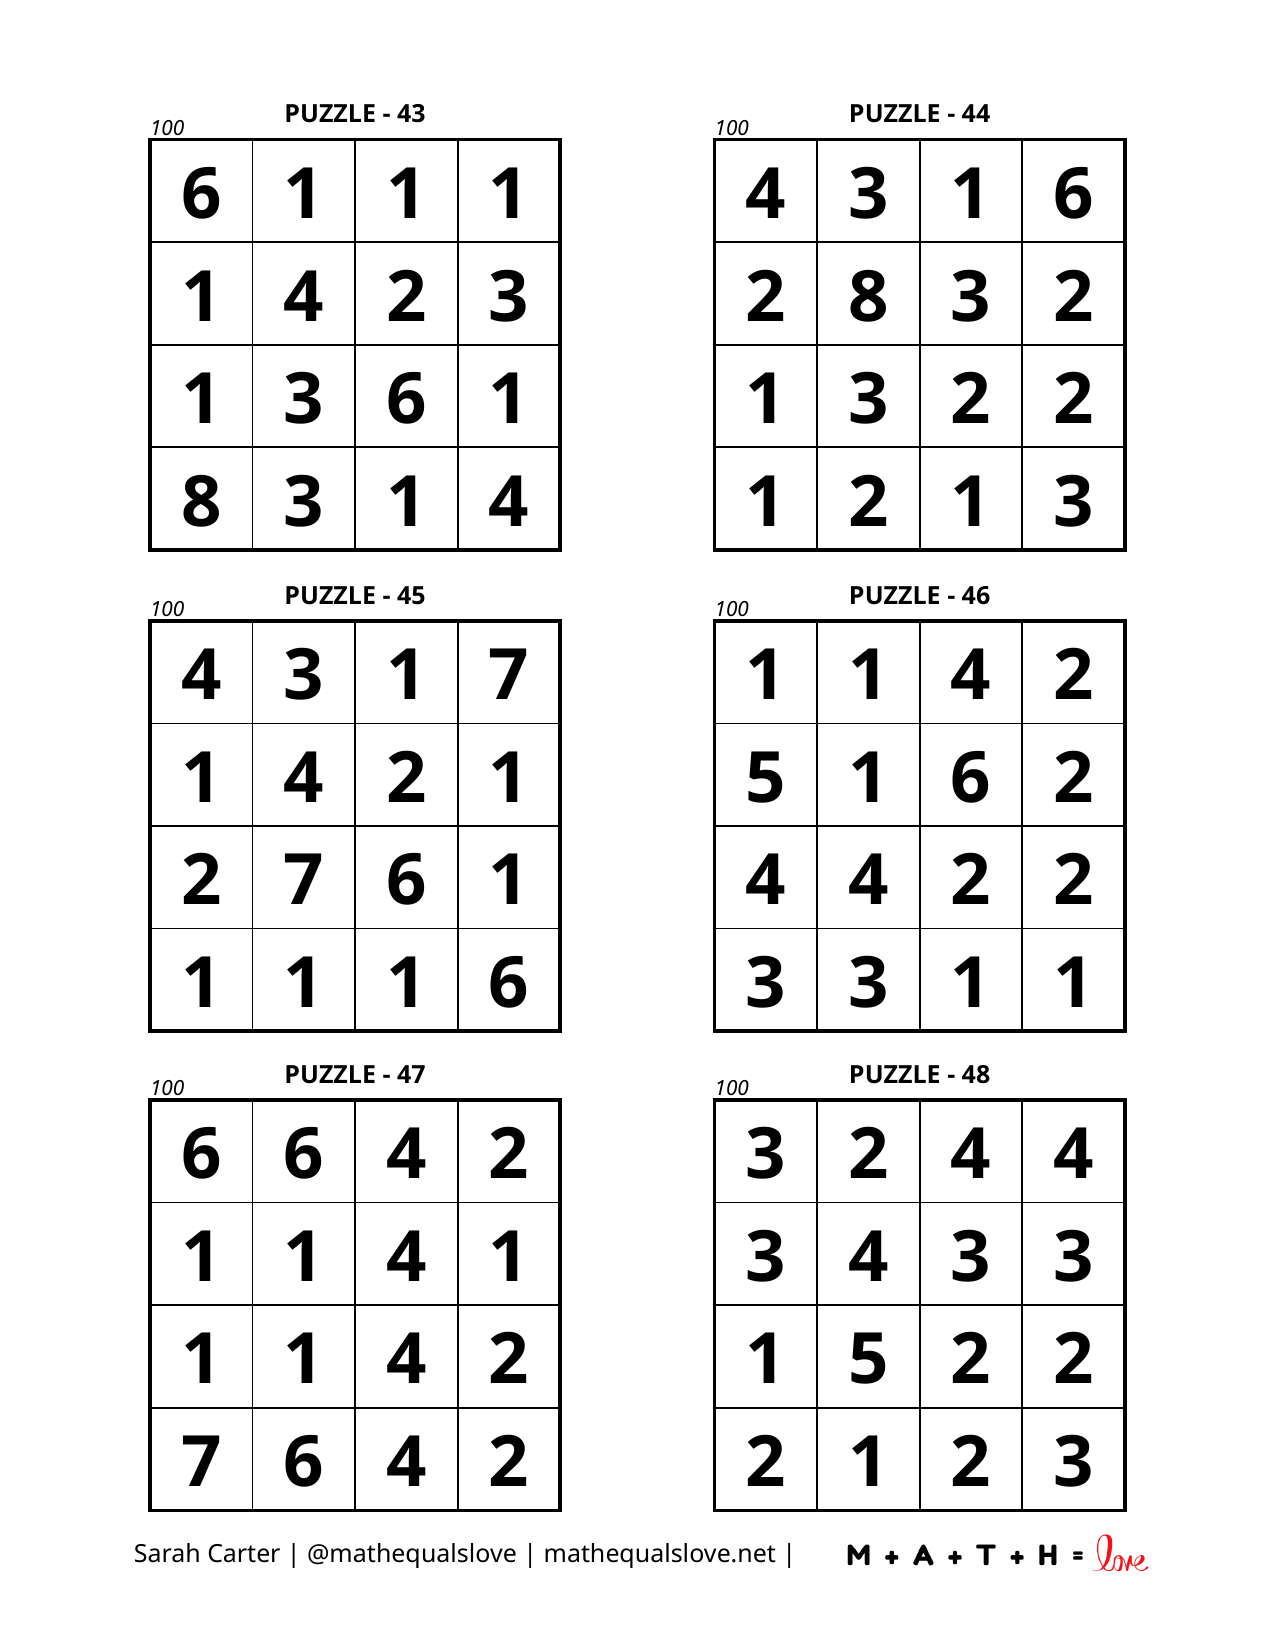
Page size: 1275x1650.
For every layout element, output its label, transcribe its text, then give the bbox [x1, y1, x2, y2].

table_cell 4 [356, 1409, 457, 1509]
text_box 100 [149, 114, 359, 140]
text_box PUZZLE - 43 [149, 97, 561, 128]
table_cell 3 [921, 1203, 1021, 1304]
table_cell 1 [152, 1203, 252, 1304]
table_cell 1 [921, 448, 1021, 548]
table_cell 2 [921, 1306, 1021, 1407]
table_header 2 [1023, 623, 1123, 723]
table_cell 1 [152, 724, 252, 825]
text_box PUZZLE - 46 [714, 579, 1125, 610]
table_cell 6 [921, 724, 1021, 825]
table_cell 1 [716, 448, 816, 548]
table_cell 2 [1023, 724, 1123, 825]
table_header 2 [459, 1102, 558, 1202]
table_cell 2 [921, 346, 1021, 446]
table_cell 6 [356, 827, 457, 928]
table_cell 4 [818, 827, 919, 928]
table_cell 2 [921, 1409, 1021, 1509]
table_cell 3 [818, 929, 919, 1029]
table_cell 7 [152, 1409, 252, 1509]
table_cell 1 [253, 1203, 354, 1304]
table_cell 3 [253, 346, 354, 446]
table_cell 2 [1023, 243, 1123, 344]
table_cell 1 [152, 1306, 252, 1407]
table_cell 2 [1023, 1306, 1123, 1407]
table_header 4 [356, 1102, 457, 1202]
table_cell 4 [459, 448, 558, 548]
table_cell 4 [716, 827, 816, 928]
table_cell 7 [253, 827, 354, 928]
table_cell 2 [716, 1409, 816, 1509]
text_box 100 [714, 1074, 923, 1100]
table_header 1 [356, 623, 457, 723]
table_header 1 [253, 141, 354, 241]
table_cell 3 [1023, 1203, 1123, 1304]
table_cell 1 [459, 724, 558, 825]
table_cell 1 [152, 243, 252, 344]
text_box 100 [714, 114, 923, 140]
table_cell 2 [1023, 346, 1123, 446]
table_cell 4 [356, 1306, 457, 1407]
table_cell 2 [152, 827, 252, 928]
table_cell 6 [459, 929, 558, 1029]
table_cell 2 [356, 724, 457, 825]
table_header 1 [921, 141, 1021, 241]
table_cell 4 [253, 243, 354, 344]
table_cell 1 [356, 448, 457, 548]
table_cell 1 [356, 929, 457, 1029]
table_cell 3 [921, 243, 1021, 344]
table_cell 1 [253, 929, 354, 1029]
table_cell 2 [459, 1306, 558, 1407]
table_cell 1 [152, 929, 252, 1029]
table_header 6 [253, 1102, 354, 1202]
table_cell 2 [818, 448, 919, 548]
table_cell 3 [1023, 1409, 1123, 1509]
table_header 3 [716, 1102, 816, 1202]
table_cell 5 [818, 1306, 919, 1407]
table_header 1 [356, 141, 457, 241]
table_header 4 [716, 141, 816, 241]
table_cell 5 [716, 724, 816, 825]
table_cell 1 [459, 1203, 558, 1304]
table_cell 1 [1023, 929, 1123, 1029]
table_header 3 [253, 623, 354, 723]
table_cell 1 [152, 346, 252, 446]
table_header 2 [818, 1102, 919, 1202]
table_cell 4 [818, 1203, 919, 1304]
table_header 6 [152, 141, 252, 241]
table_header 4 [1023, 1102, 1123, 1202]
table_header 7 [459, 623, 558, 723]
table_cell 2 [459, 1409, 558, 1509]
table_cell 2 [1023, 827, 1123, 928]
text_box 100 [714, 595, 923, 621]
table_cell 2 [921, 827, 1021, 928]
table_header 4 [152, 623, 252, 723]
table_cell 2 [716, 243, 816, 344]
table_header 3 [818, 141, 919, 241]
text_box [118, 1529, 1199, 1576]
table_cell 3 [716, 1203, 816, 1304]
table_cell 1 [716, 1306, 816, 1407]
table_cell 1 [459, 346, 558, 446]
table_header 1 [818, 623, 919, 723]
text_box 100 [149, 595, 359, 621]
table_cell 3 [818, 346, 919, 446]
table_cell 1 [716, 346, 816, 446]
text_box 100 [149, 1074, 359, 1100]
text_box PUZZLE - 45 [149, 579, 561, 610]
table_cell 1 [253, 1306, 354, 1407]
table_header 1 [459, 141, 558, 241]
table_cell 8 [152, 448, 252, 548]
table_cell 1 [459, 827, 558, 928]
table_header 1 [716, 623, 816, 723]
table_cell 3 [253, 448, 354, 548]
table_cell 8 [818, 243, 919, 344]
table_header 4 [921, 623, 1021, 723]
table_header 6 [152, 1102, 252, 1202]
table_cell 3 [1023, 448, 1123, 548]
table_cell 4 [356, 1203, 457, 1304]
text_box PUZZLE - 48 [714, 1058, 1125, 1089]
table_cell 6 [253, 1409, 354, 1509]
table_cell 1 [818, 724, 919, 825]
table_cell 3 [716, 929, 816, 1029]
table_cell 3 [459, 243, 558, 344]
table_header 6 [1023, 141, 1123, 241]
table_cell 1 [921, 929, 1021, 1029]
table_cell 4 [253, 724, 354, 825]
text_box PUZZLE - 44 [714, 97, 1125, 128]
table_cell 6 [356, 346, 457, 446]
table_cell 2 [356, 243, 457, 344]
text_box PUZZLE - 47 [149, 1058, 561, 1089]
table_cell 1 [818, 1409, 919, 1509]
table_header 4 [921, 1102, 1021, 1202]
